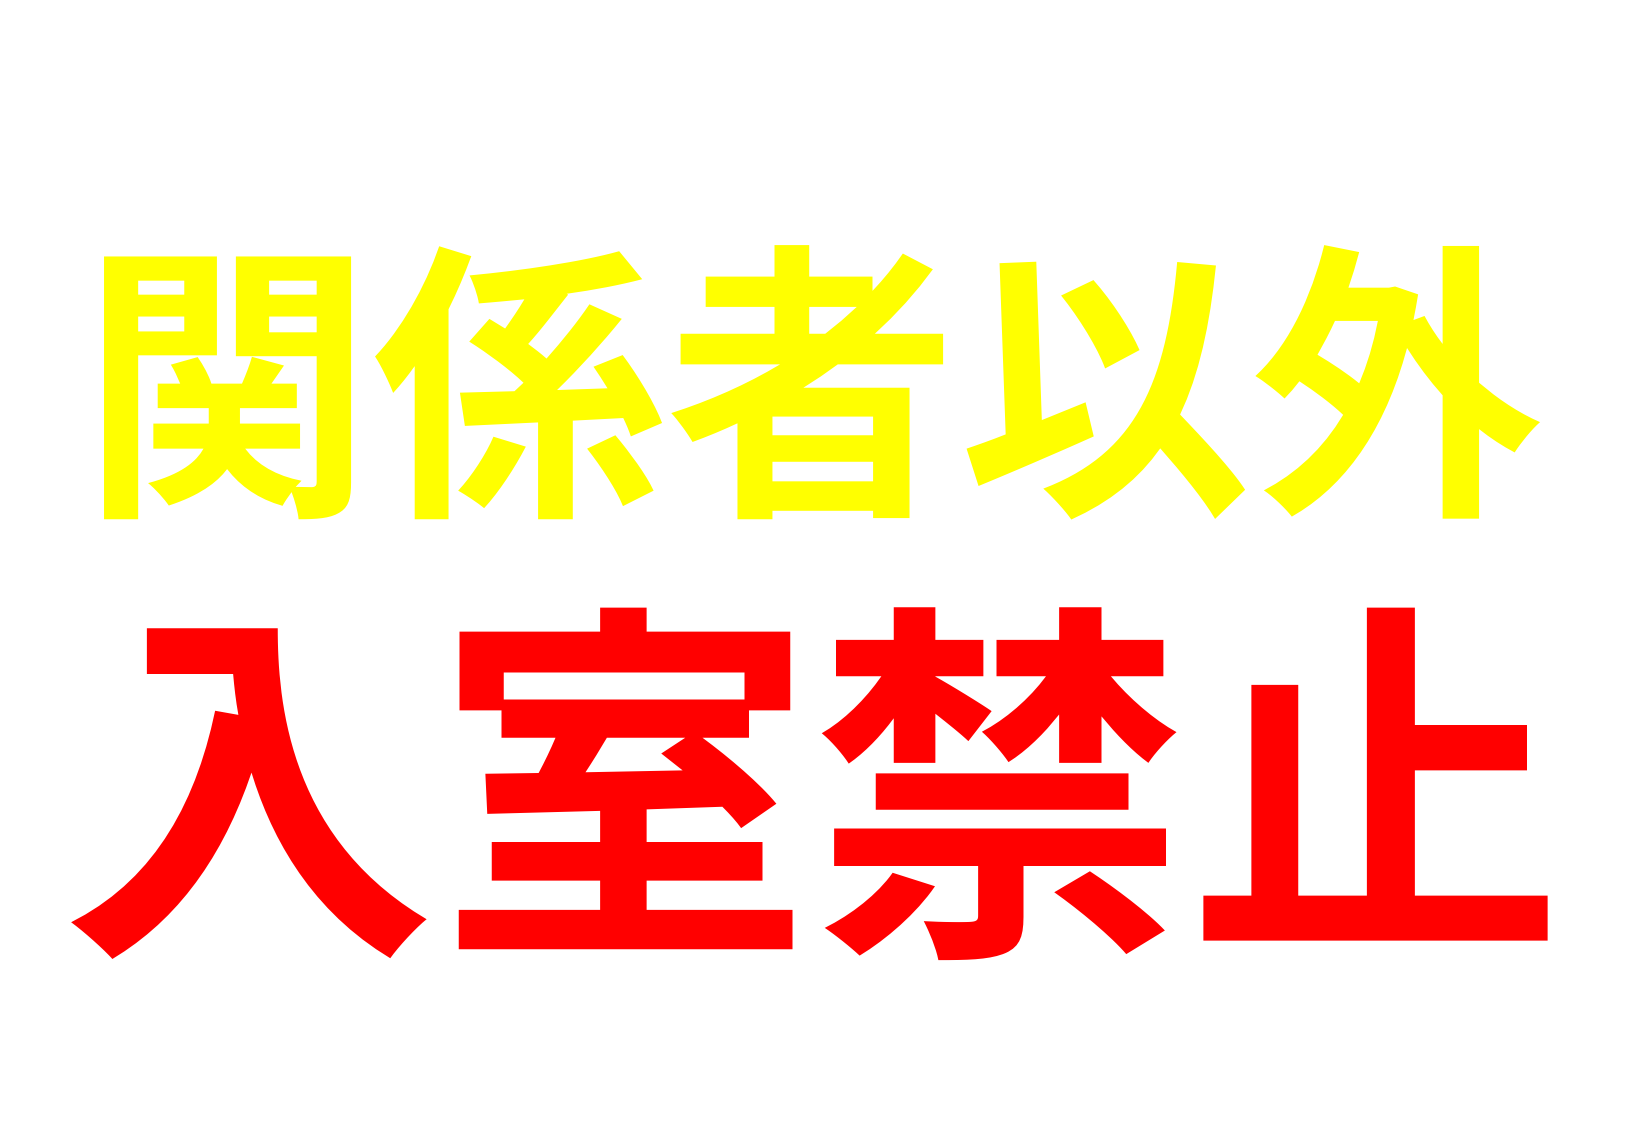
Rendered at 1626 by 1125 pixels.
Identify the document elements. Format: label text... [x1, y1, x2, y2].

text_box 関係者以外 入室禁止 [0, 194, 1625, 1009]
